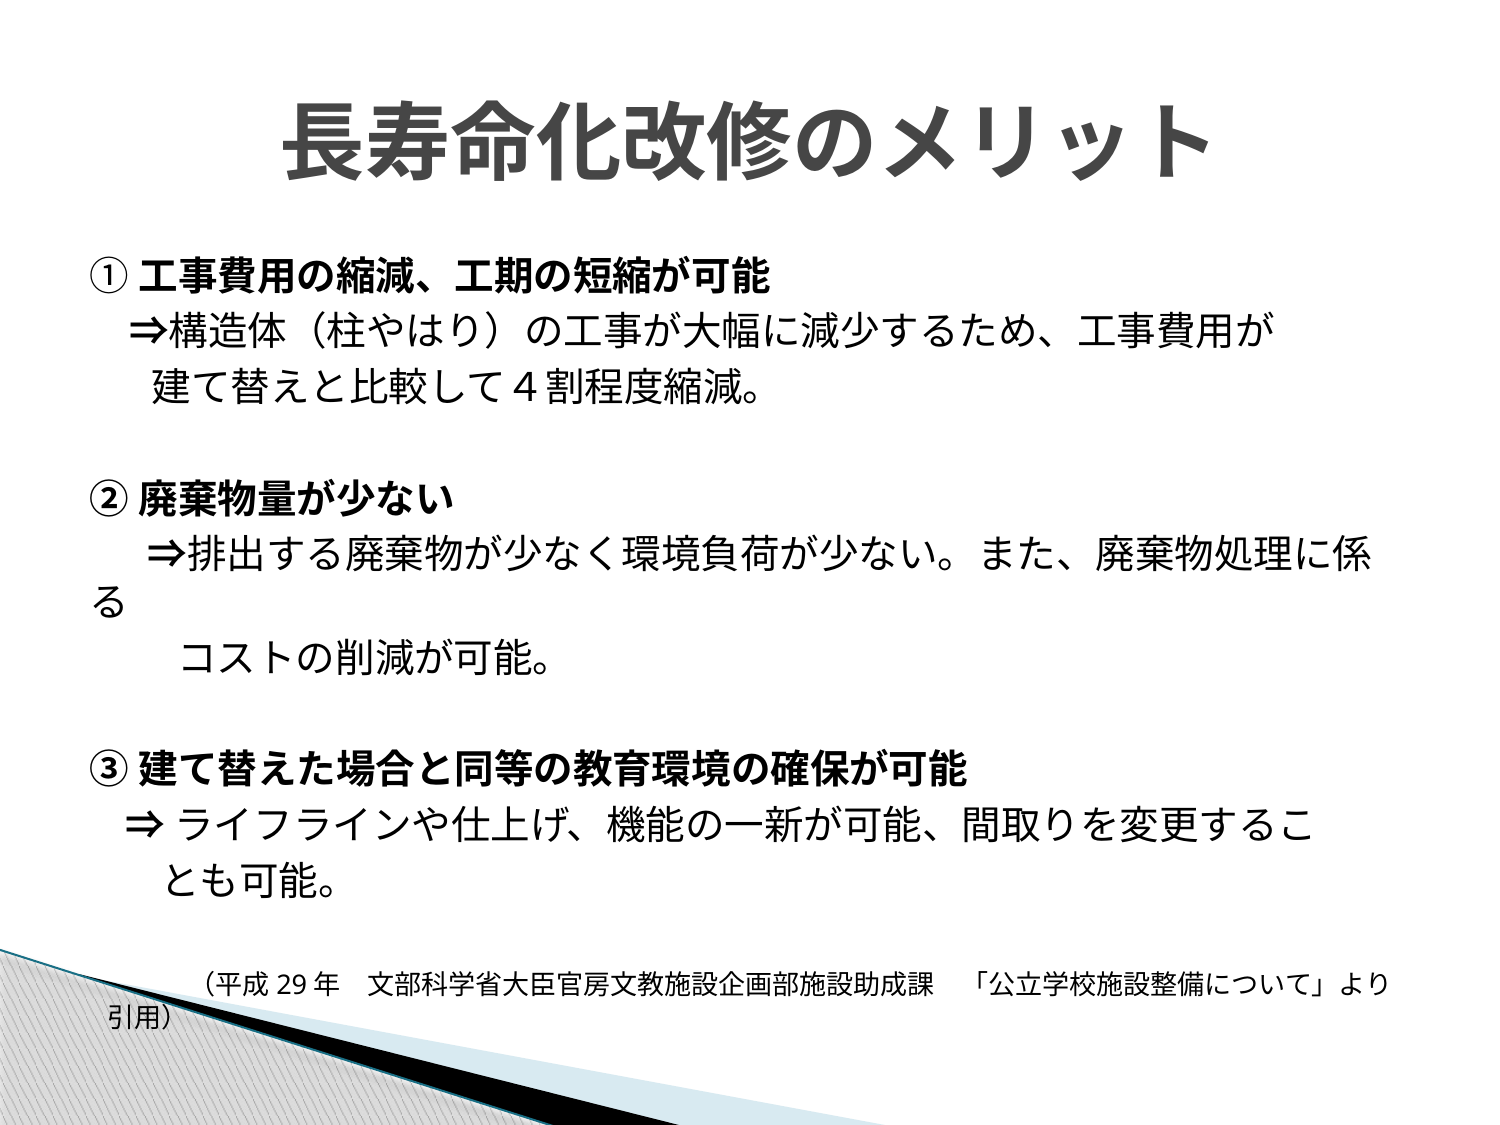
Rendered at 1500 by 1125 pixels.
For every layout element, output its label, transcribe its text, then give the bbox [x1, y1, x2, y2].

list ①工事費用の縮減、工期の短縮が可能 ⇒構造体（柱やはり）の工事が大幅に減少するため、工事費用が 建て替えと比較して４割程度縮減。 ②廃棄物量が少ない ⇒排出する廃棄物が少なく環境負荷が少ない。また、廃棄物処理に係る コストの削減が可能。 ③建て替えた場合と同等の教育環境の確保が可能 ⇒ライフラインや仕上げ、機能の一新が可能、間取りを変更するこ とも可能。 （平成29年 文部科学省大臣官房文教施設企画部施設助成課 「公立学校施設整備について」より引用） [75, 243, 1425, 986]
title 長寿命化改修のメリット [75, 45, 1425, 233]
